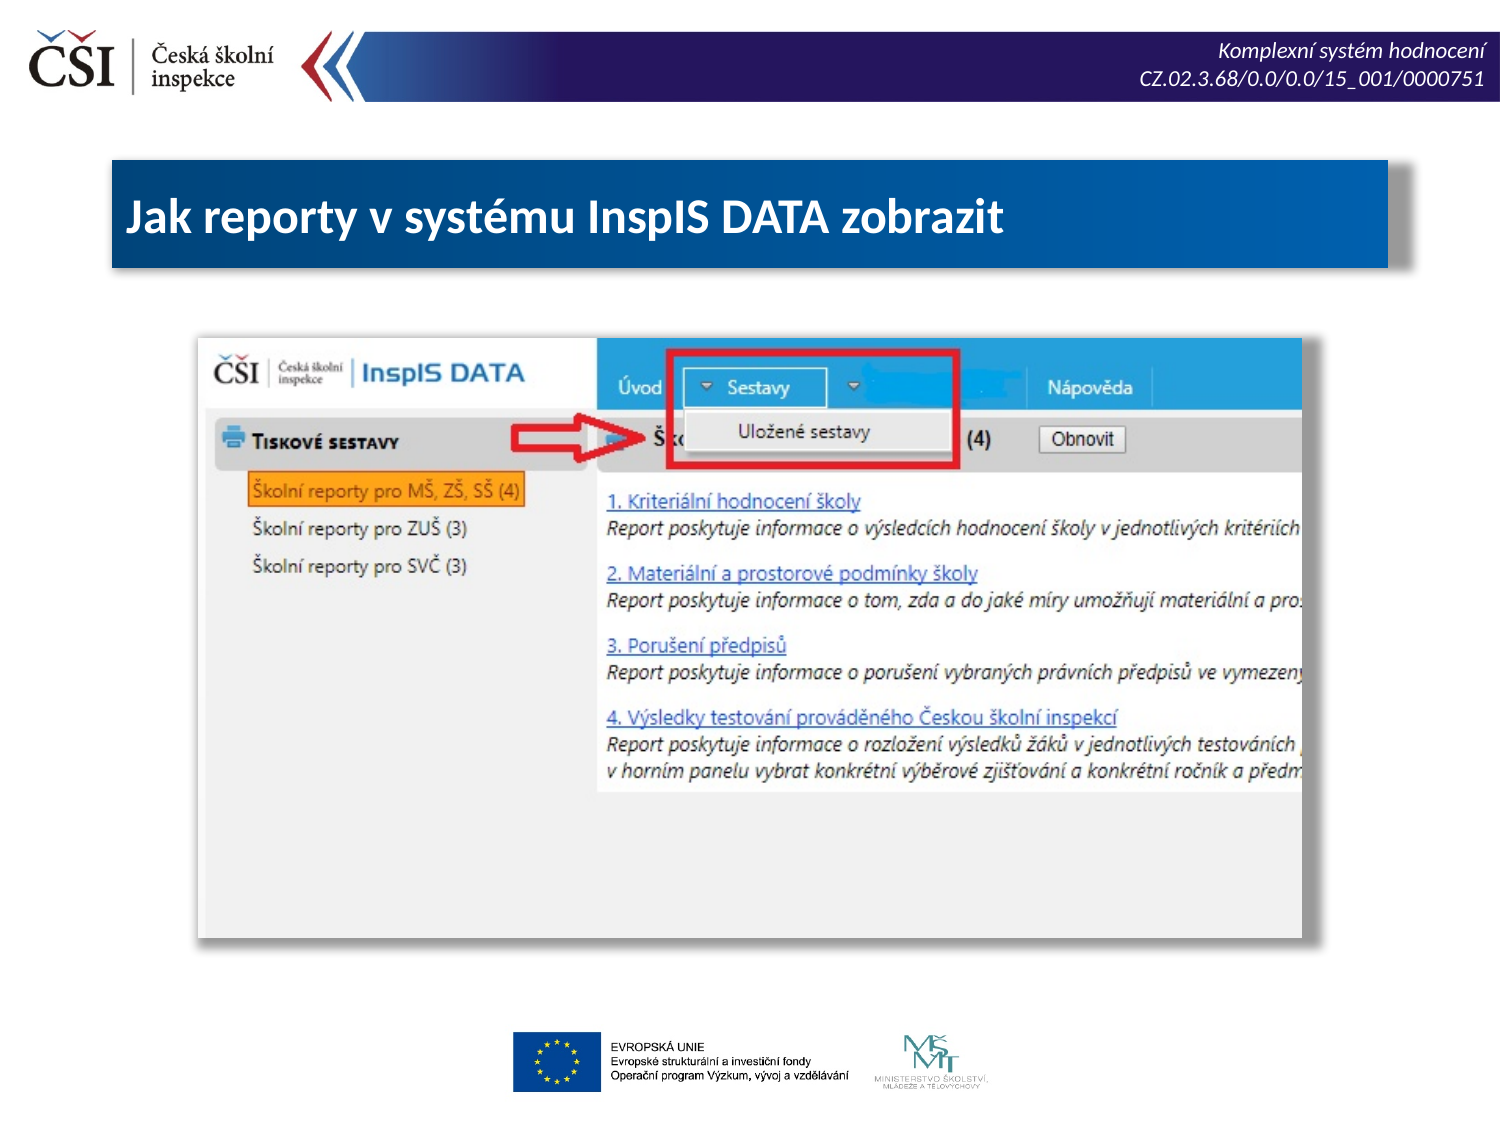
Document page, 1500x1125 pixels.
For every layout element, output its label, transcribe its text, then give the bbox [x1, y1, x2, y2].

picture [29, 30, 1500, 102]
picture [197, 337, 1302, 938]
list Jak reporty v systému InspIS DATA zobrazit [112, 160, 1388, 268]
picture [483, 1002, 1017, 1121]
